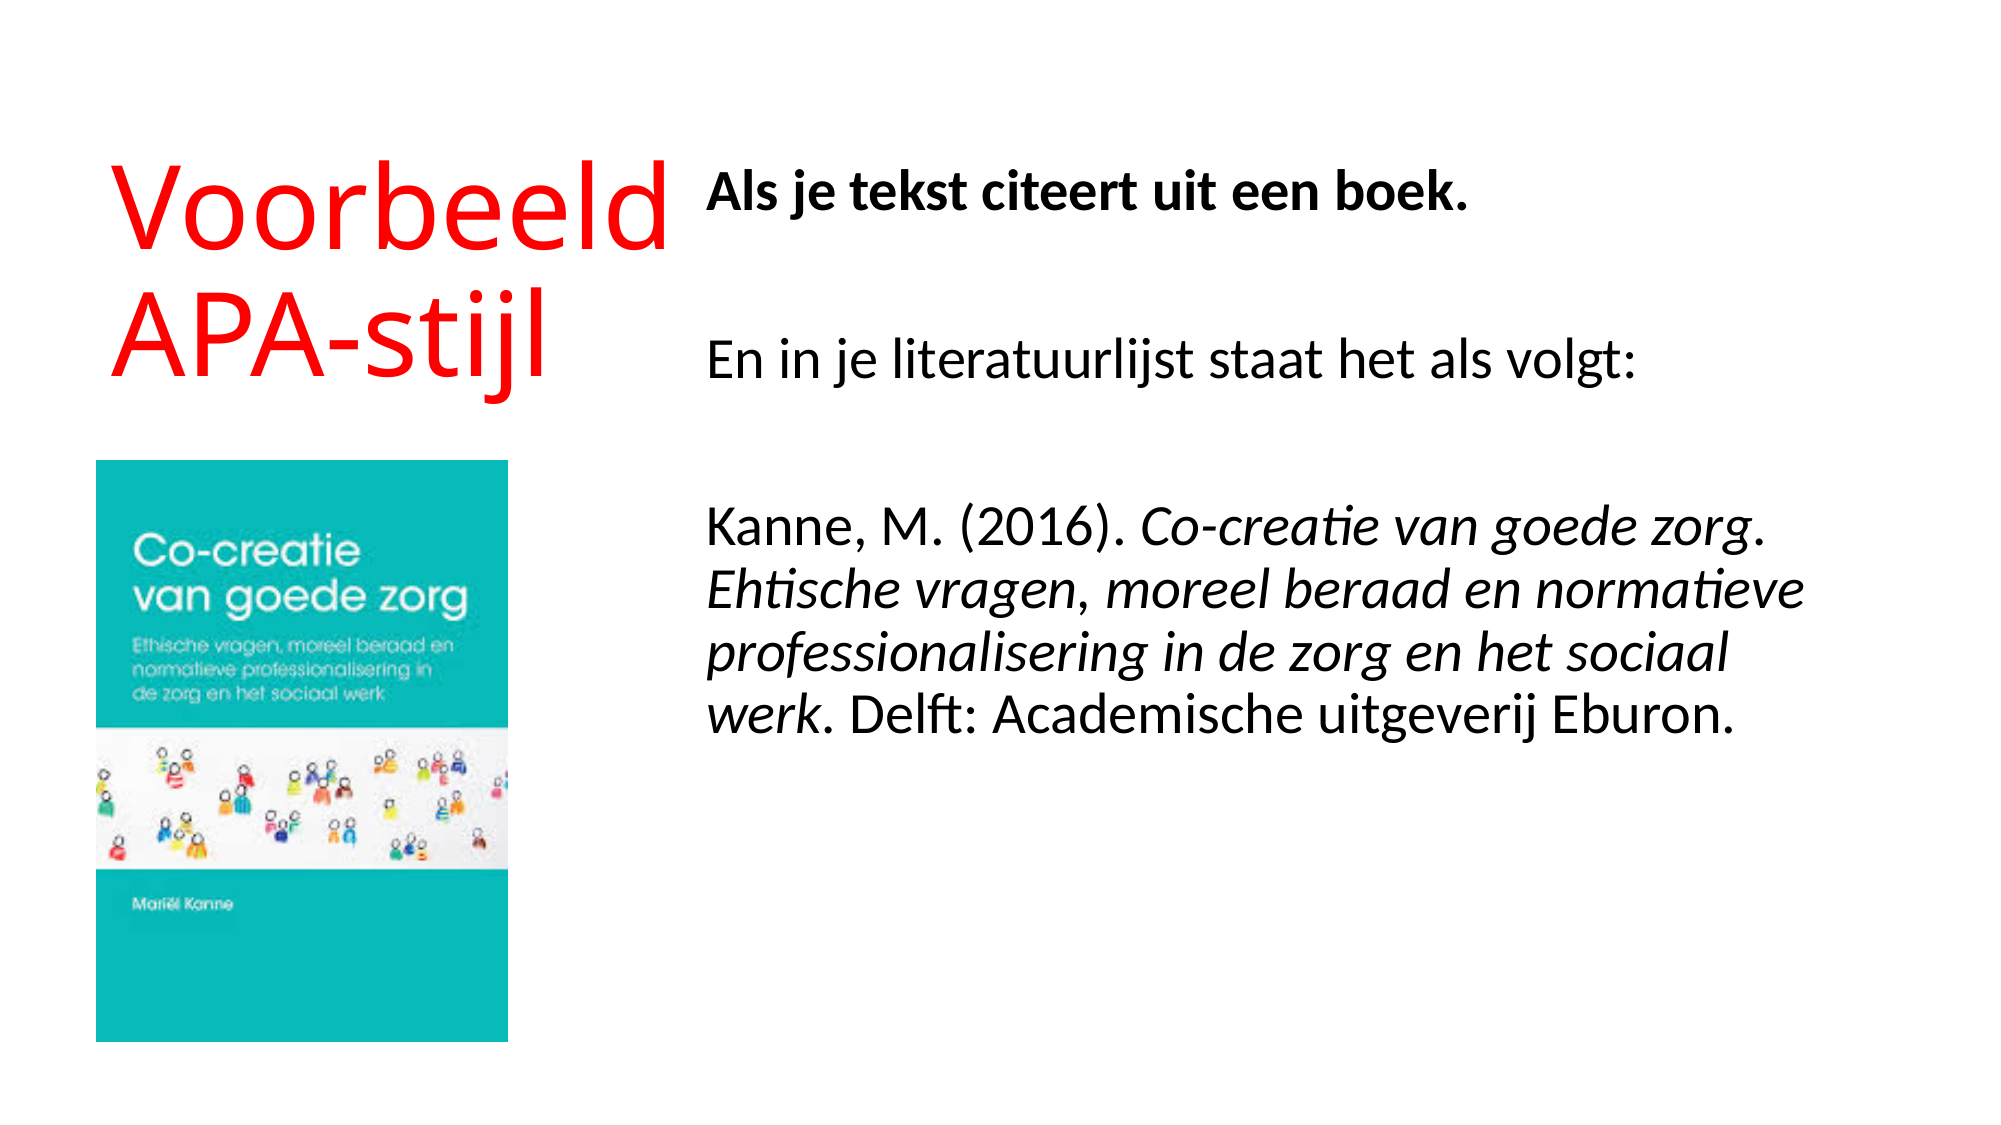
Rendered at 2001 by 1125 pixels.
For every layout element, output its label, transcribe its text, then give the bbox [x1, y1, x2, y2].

picture [96, 460, 508, 1042]
title Voorbeeld APA-stijl [96, 0, 722, 691]
list Als je tekst citeert uit een boek. En in je literatuurlijst staat het als volgt: Kanne, M. (2016). Co-creatie van goede zorg. Ehtische vragen, moreel beraad en normatieve professionalisering in de zorg en het sociaal werk. Delft: Academische uitgeverij Eburon. [690, 152, 1866, 973]
